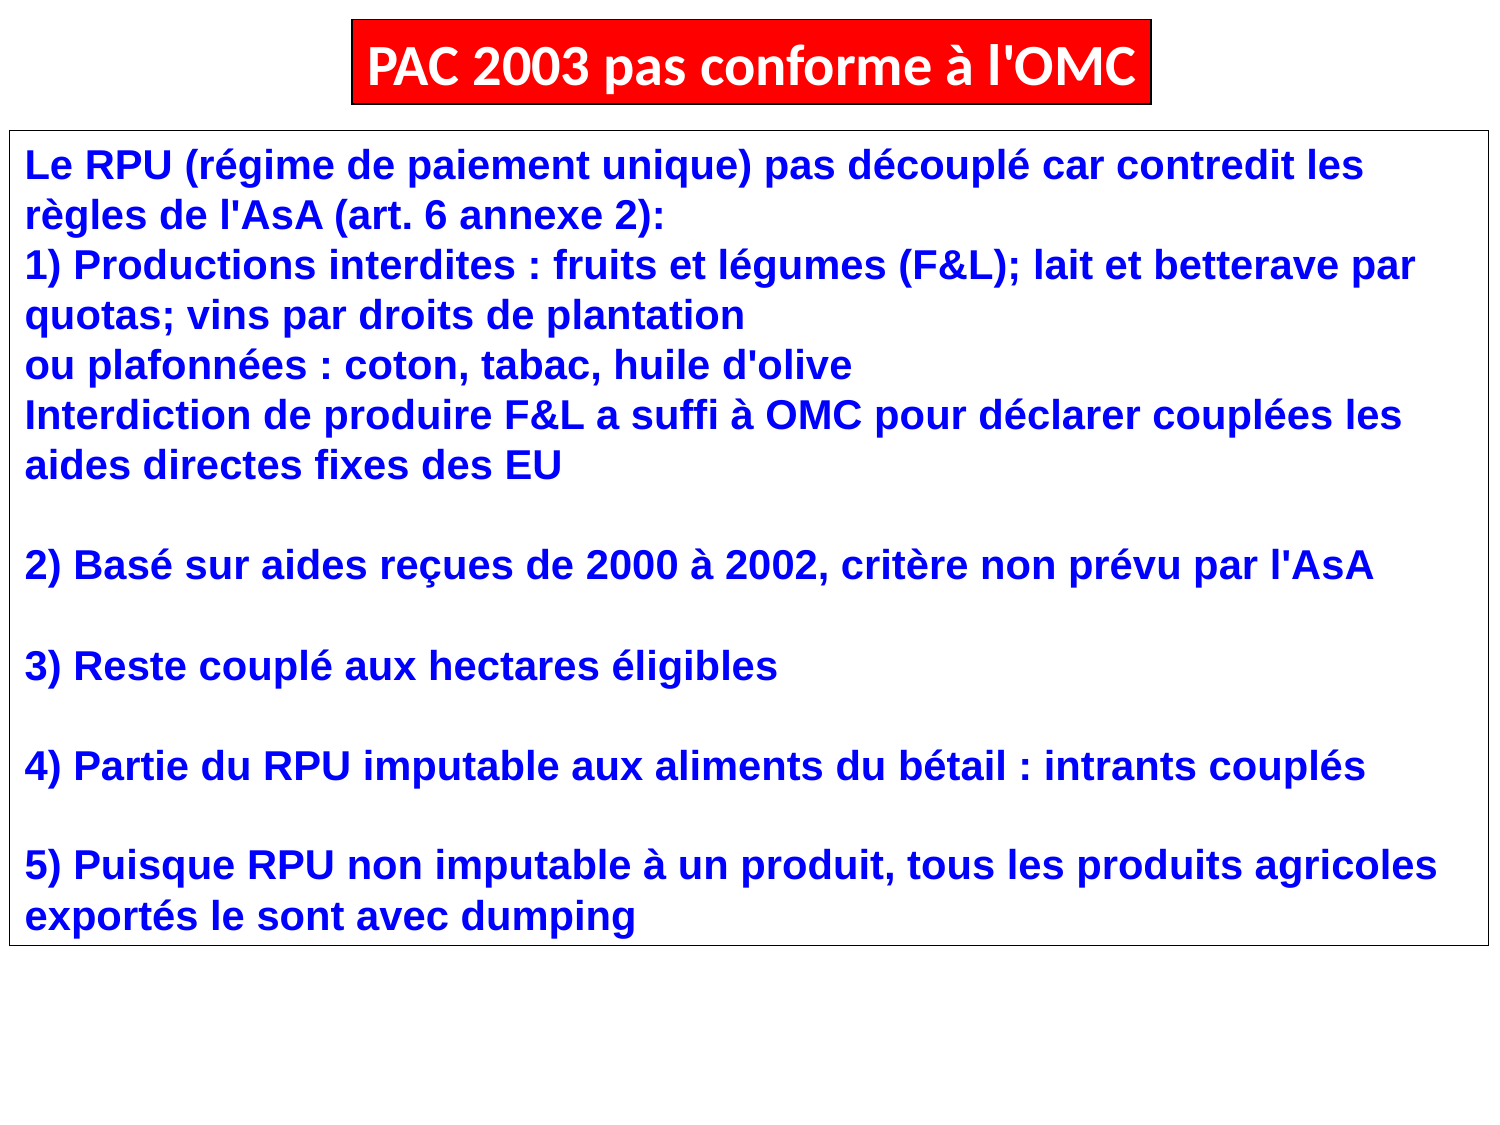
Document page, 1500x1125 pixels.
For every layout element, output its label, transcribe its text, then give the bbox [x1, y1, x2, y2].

text_box Le RPU (régime de paiement unique) pas découplé car contredit les règles de l'AsA (art. 6 annexe 2): Productions interdites : fruits et légumes (F&L); lait et betterave par quotas; vins par droits de plantation ou plafonnées : coton, tabac, huile d'olive Interdiction de produire F&L a suffi à OMC pour déclarer couplées les aides directes fixes des EU 2) Basé sur aides reçues de 2000 à 2002, critère non prévu par l'AsA 3) Reste couplé aux hectares éligibles 4) Partie du RPU imputable aux aliments du bétail : intrants couplés 5) Puisque RPU non imputable à un produit, tous les produits agricoles exportés le sont avec dumping [9, 130, 1489, 946]
text_box PAC 2003 pas conforme à l'OMC [352, 19, 1152, 105]
